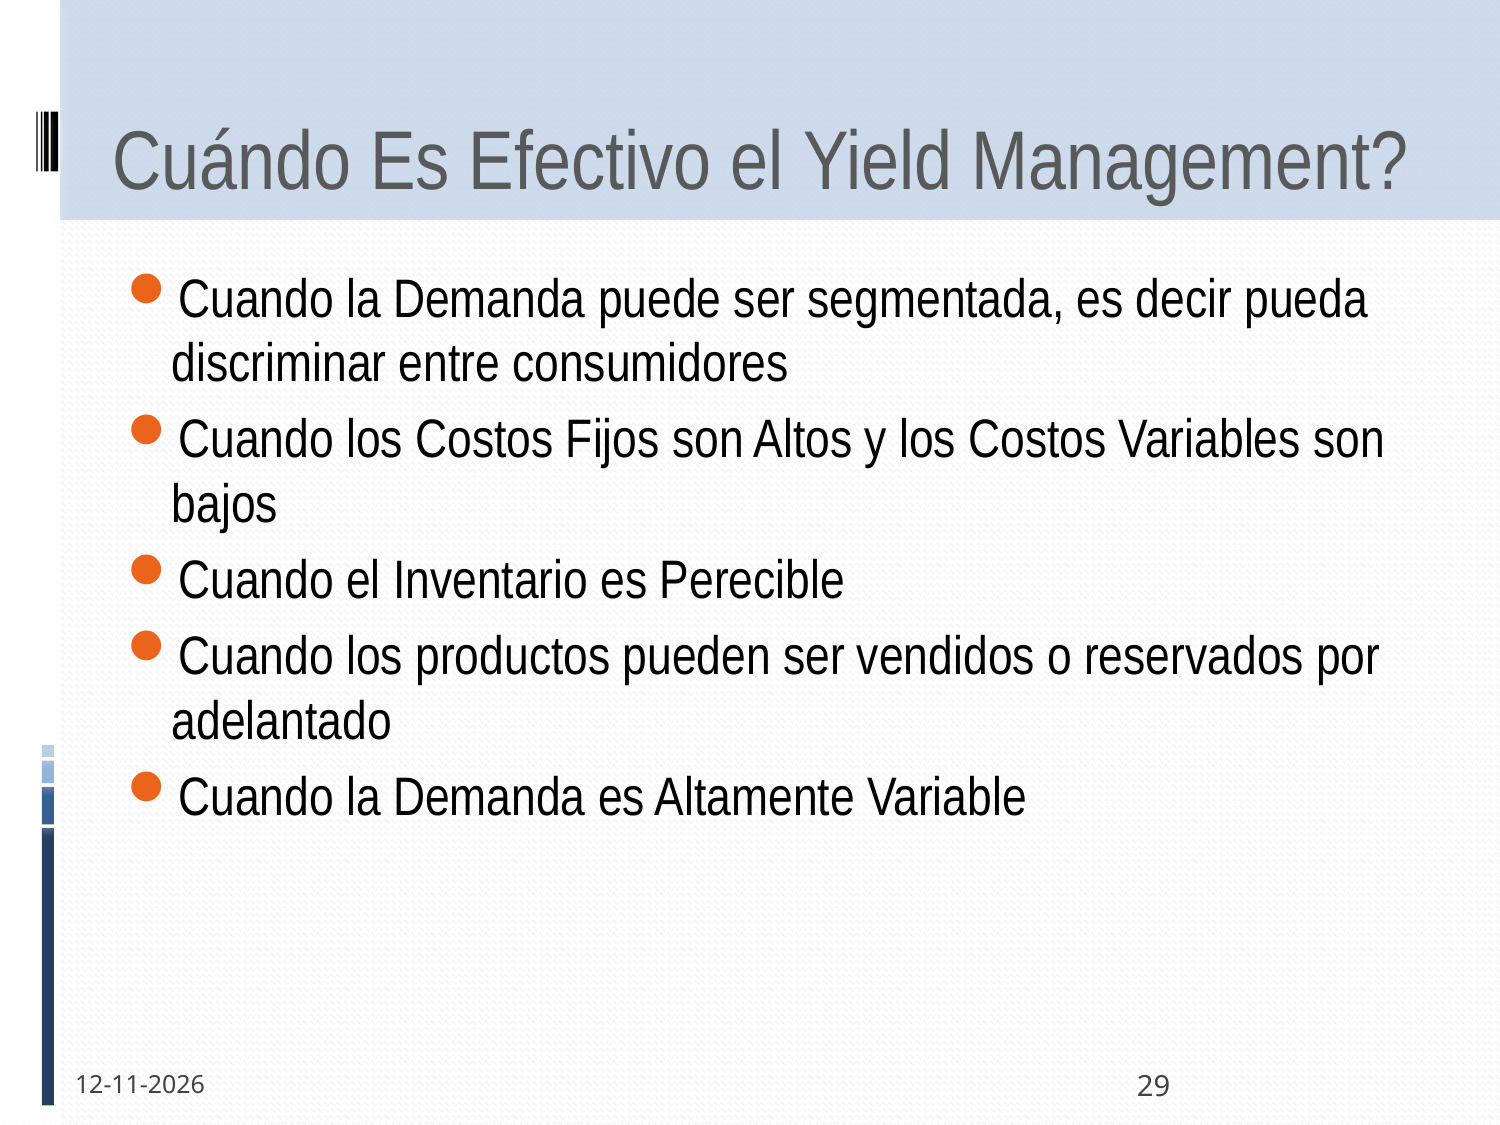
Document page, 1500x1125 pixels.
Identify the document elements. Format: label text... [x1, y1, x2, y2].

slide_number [75, 1042, 243, 1103]
title Cuándo Es Efectivo el Yield Management? [111, 18, 1436, 207]
slide_number 29 [1045, 1046, 1171, 1107]
list Cuando la Demanda puede ser segmentada, es decir pueda discriminar entre consumidores Cuando los Costos Fijos son Altos y los Costos Variables son bajos Cuando el Inventario es Perecible Cuando los productos pueden ser vendidos o reservados por adelantado Cuando la Demanda es Altamente Variable [111, 255, 1436, 1038]
